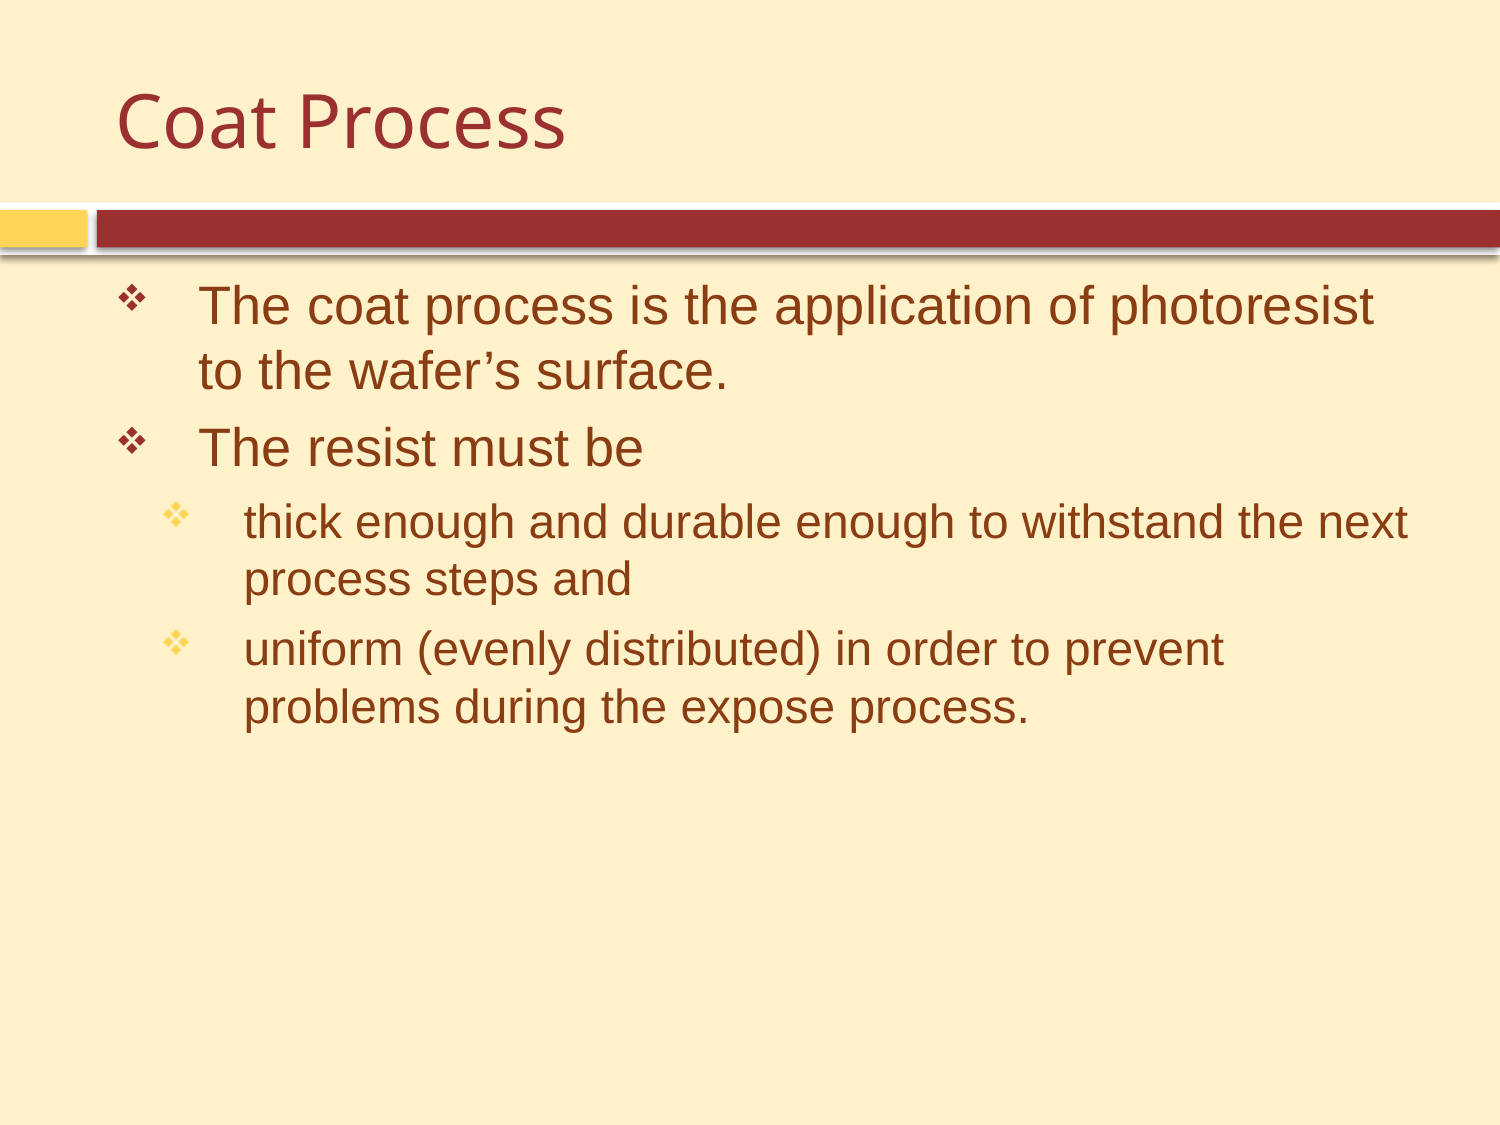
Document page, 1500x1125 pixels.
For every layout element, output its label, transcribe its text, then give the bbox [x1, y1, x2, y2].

list The coat process is the application of photoresist to the wafer’s surface. The resist must be thick enough and durable enough to withstand the next process steps and uniform (evenly distributed) in order to prevent problems during the expose process. [100, 262, 1438, 1000]
title Coat Process [100, 37, 1438, 200]
